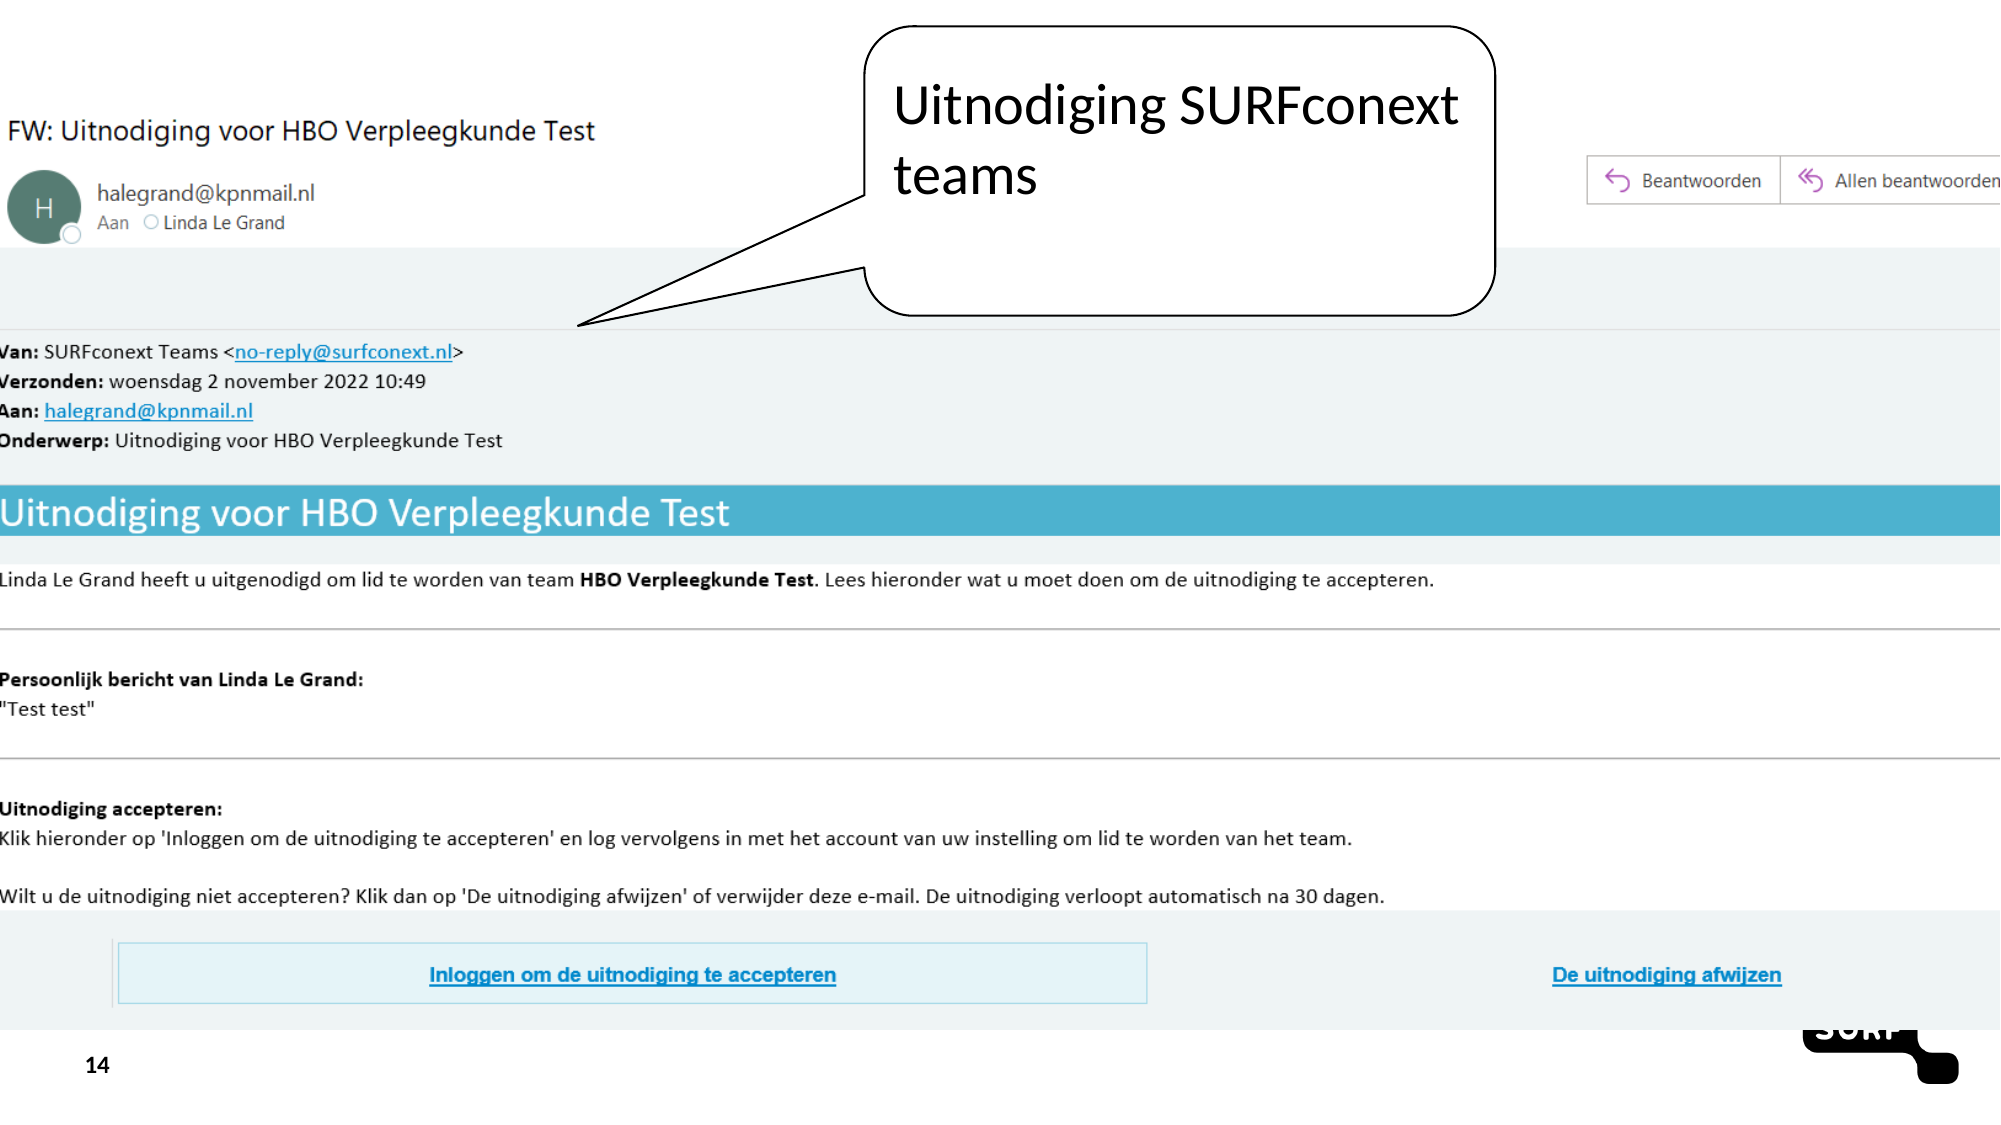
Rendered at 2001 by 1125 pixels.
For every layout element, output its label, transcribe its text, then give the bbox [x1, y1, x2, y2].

picture [0, 95, 2000, 1084]
slide_number 14 [84, 1045, 149, 1082]
text_box Uitnodiging SURFconext teams [863, 25, 1497, 95]
